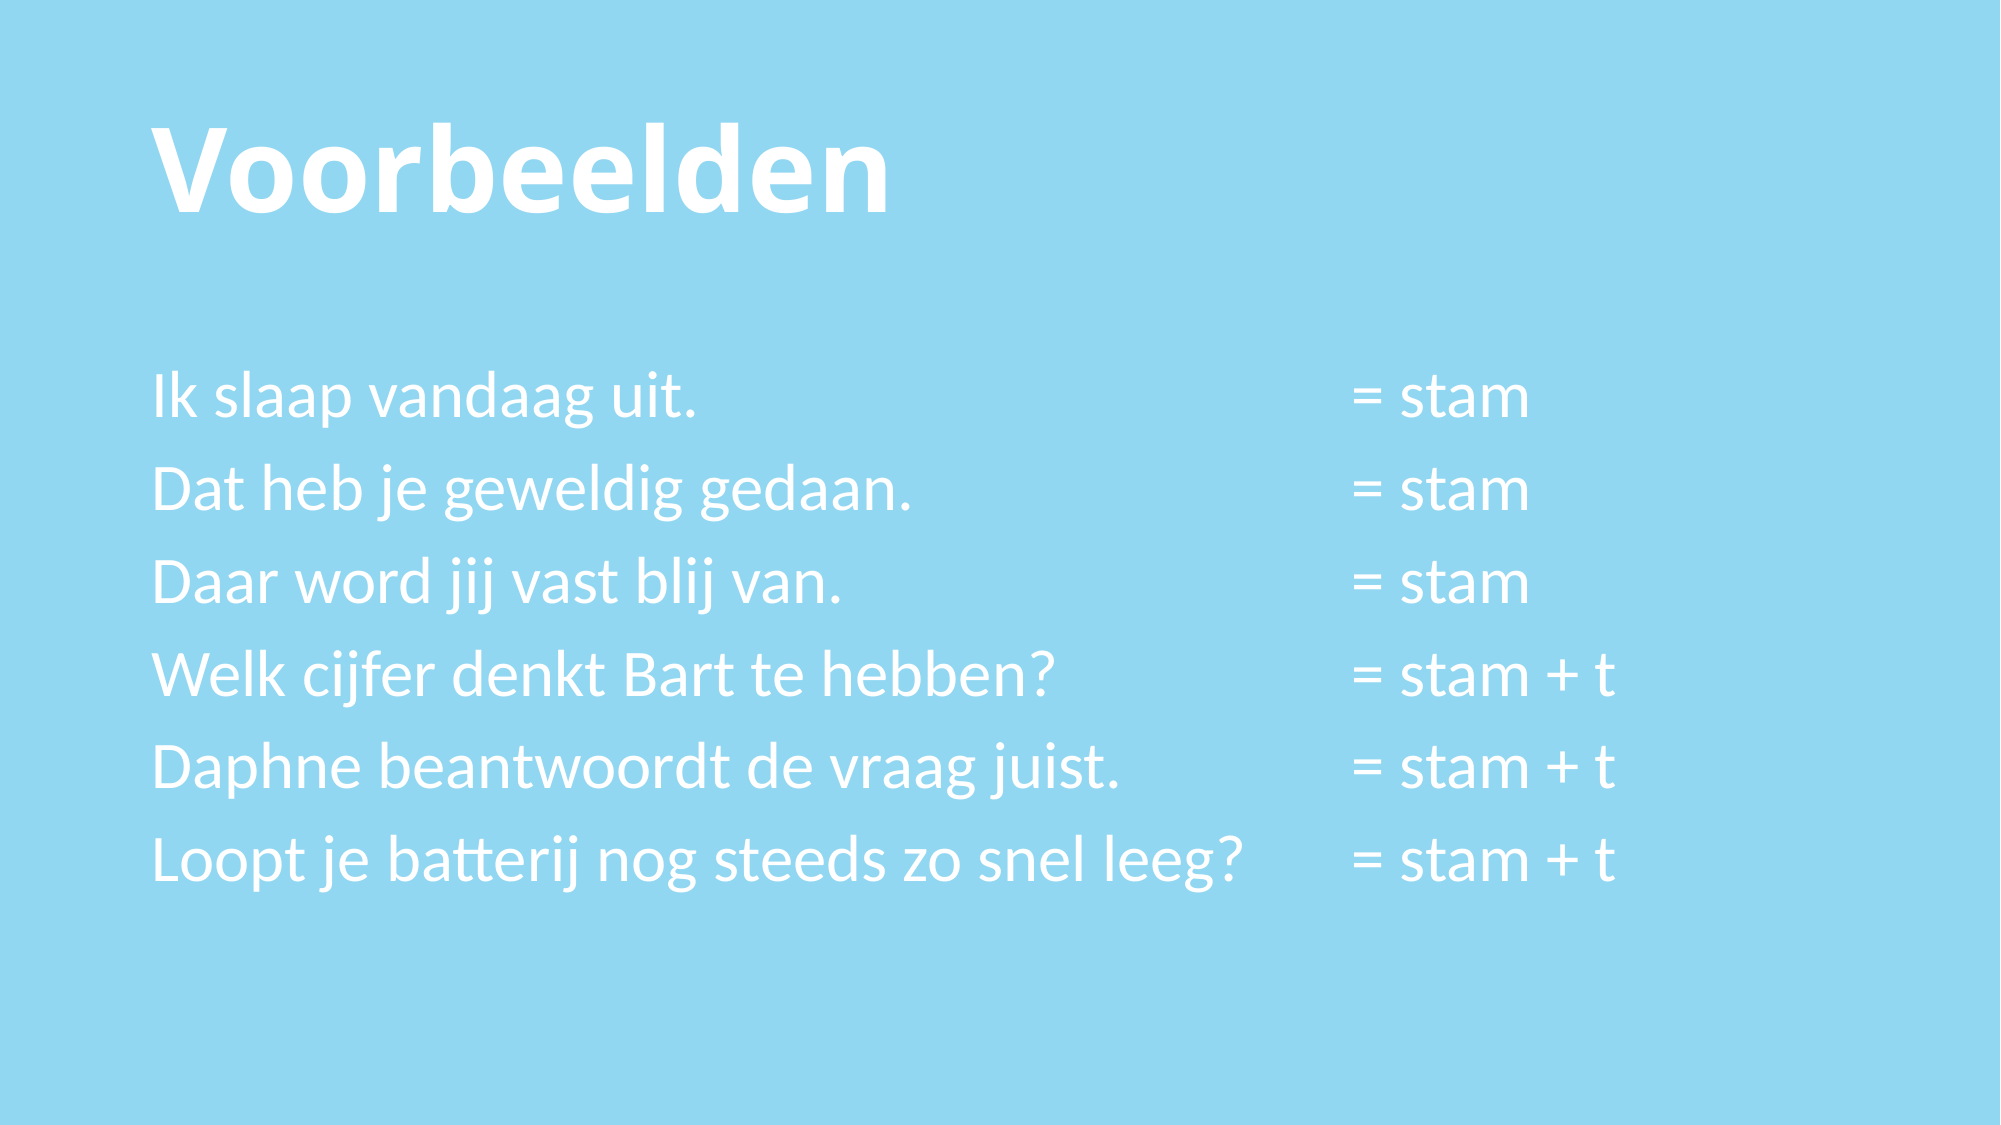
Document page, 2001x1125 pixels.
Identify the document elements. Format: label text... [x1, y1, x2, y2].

title Voorbeelden [136, 103, 1862, 246]
list Ik slaap vandaag uit. = stam Dat heb je geweldig gedaan. = stam Daar word jij vast blij van. = stam Welk cijfer denkt Bart te hebben? = stam + t Daphne beantwoordt de vraag juist. = stam + t Loopt je batterij nog steeds zo snel leeg? = stam + t [136, 352, 1862, 1078]
